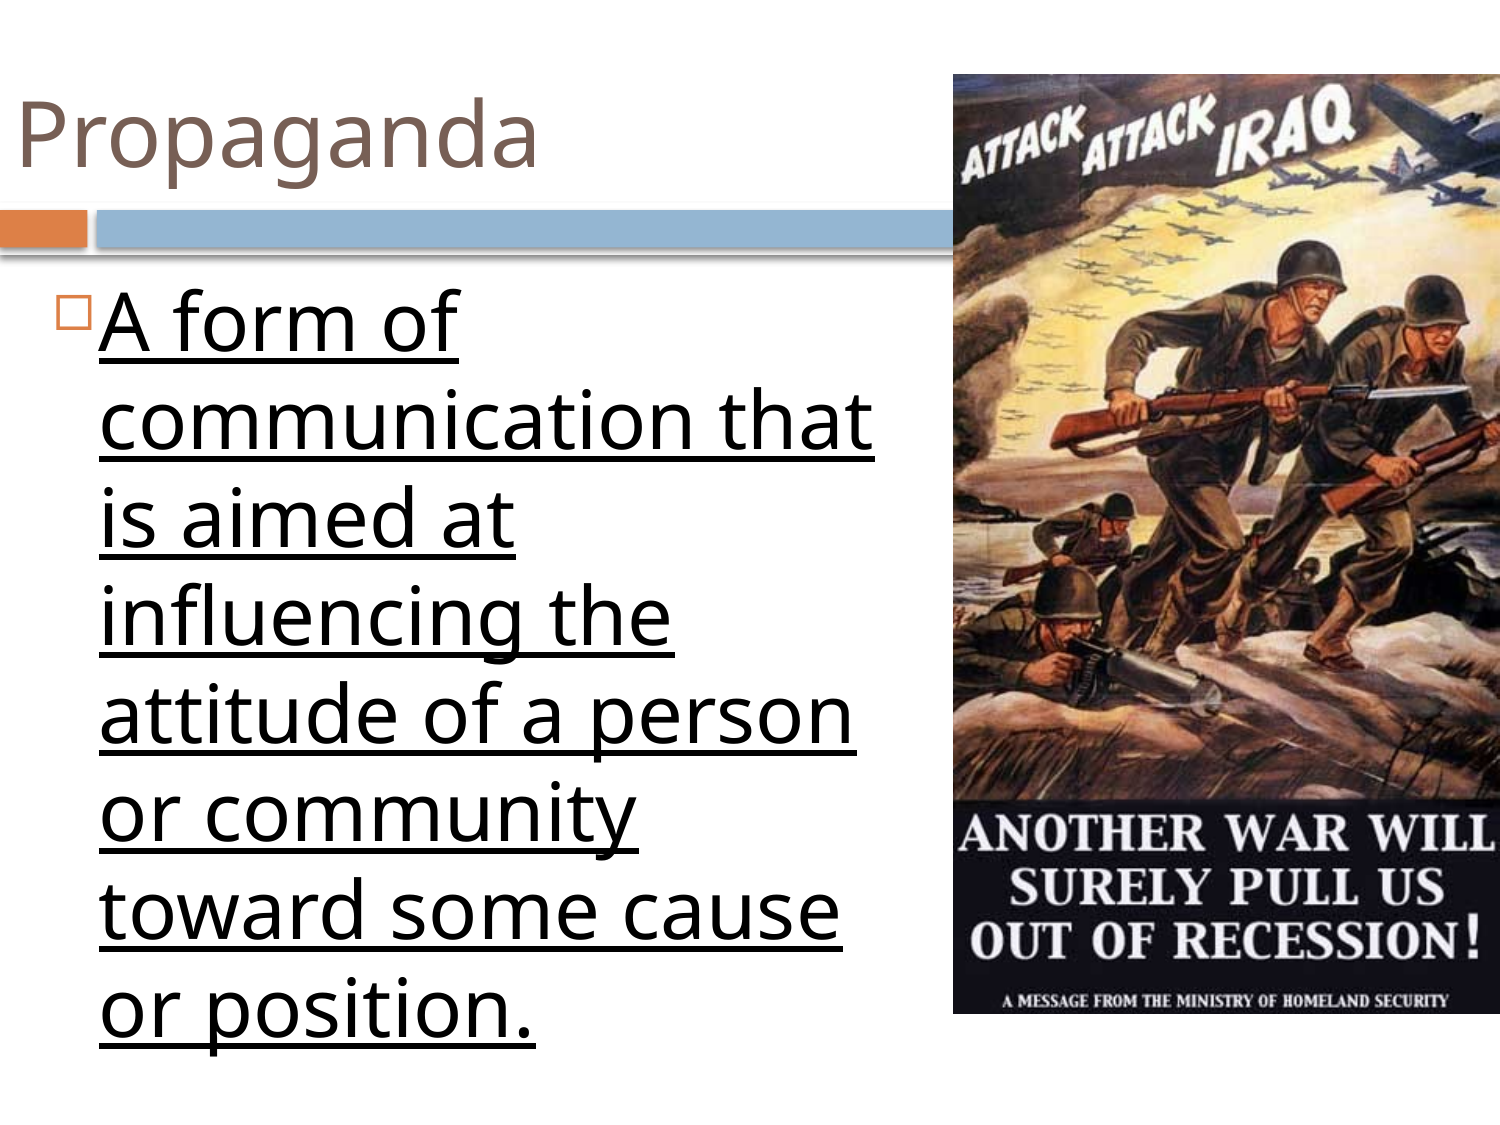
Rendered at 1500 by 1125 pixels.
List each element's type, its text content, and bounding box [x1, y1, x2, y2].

picture [952, 74, 1500, 1015]
title Propaganda [0, 37, 1350, 225]
list A form of communication that is aimed at influencing the attitude of a person or community toward some cause or position. [37, 262, 913, 1075]
